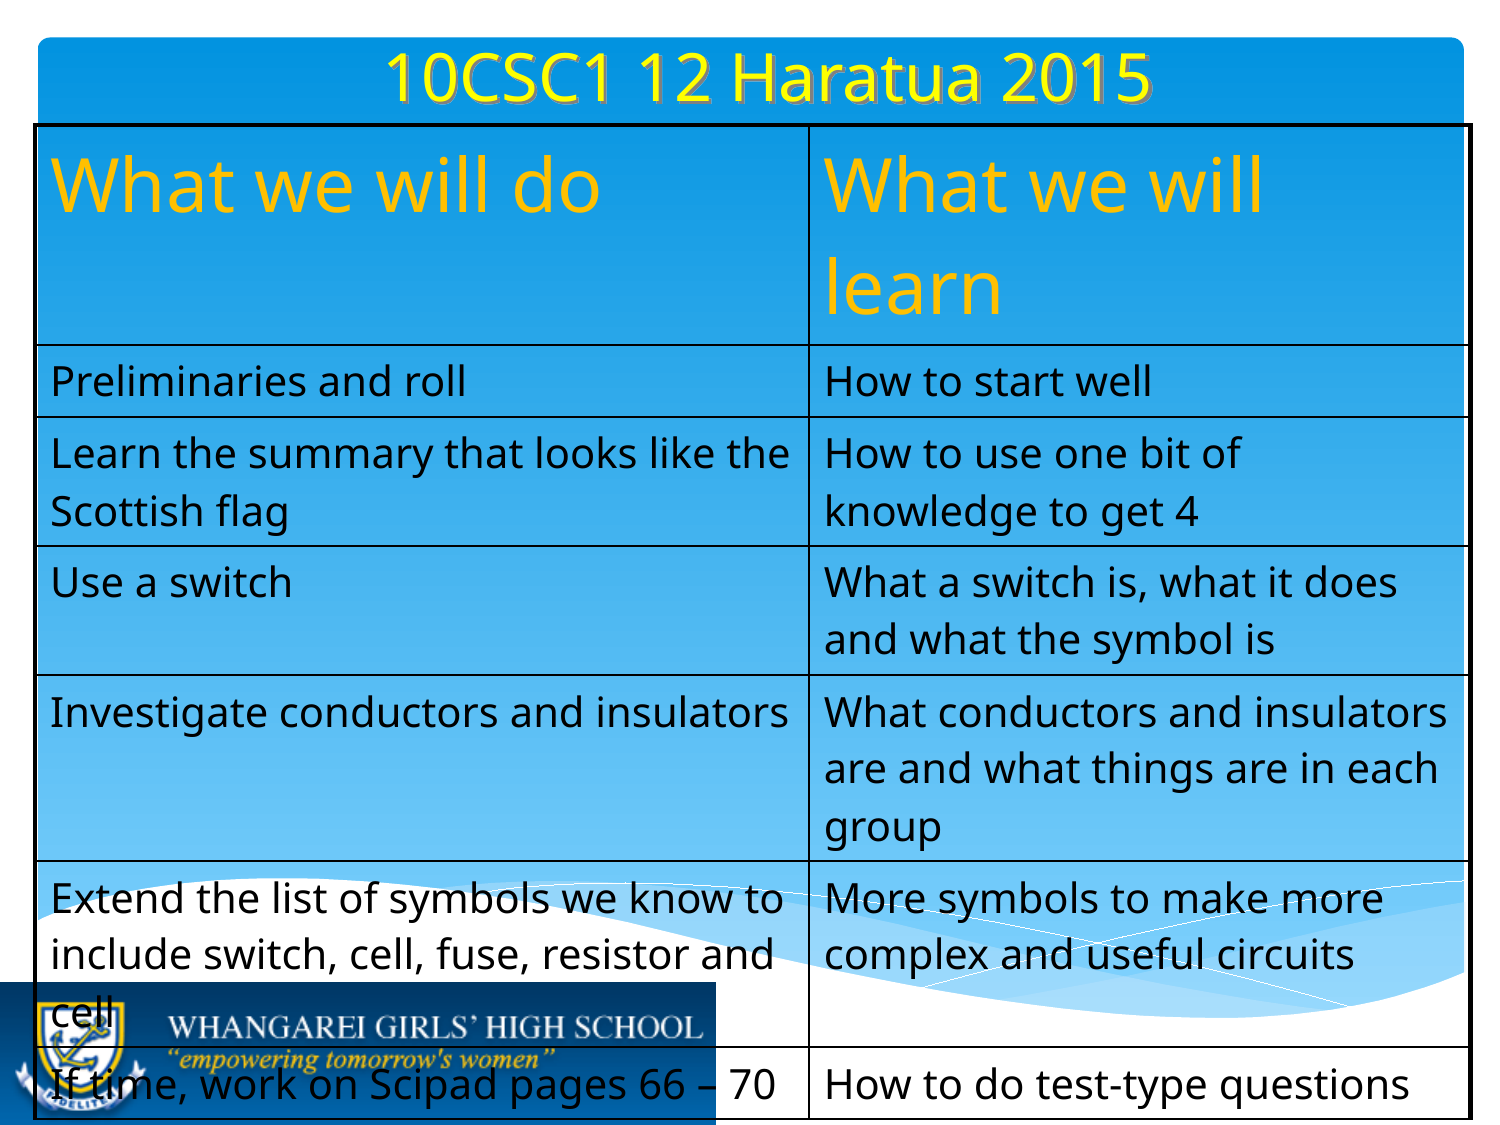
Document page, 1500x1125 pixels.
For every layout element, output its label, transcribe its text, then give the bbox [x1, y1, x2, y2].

table_cell What conductors and insulators are and what things are in each group [810, 676, 1468, 860]
table_cell How to do test-type questions [810, 1048, 1468, 1118]
table_cell Use a switch [37, 547, 808, 674]
table_cell Extend the list of symbols we know to include switch, cell, fuse, resistor and cell [37, 862, 808, 1046]
table_cell More symbols to make more complex and useful circuits [810, 862, 1468, 1046]
table_header What we will do [37, 127, 808, 344]
table_cell How to use one bit of knowledge to get 4 [810, 418, 1468, 545]
table_header What we will learn [810, 127, 1468, 344]
table_cell How to start well [810, 346, 1468, 416]
picture [0, 982, 716, 1125]
table_cell What a switch is, what it does and what the symbol is [810, 547, 1468, 674]
text_box 10CSC1 12 Haratua 2015 [162, 24, 1375, 123]
table_cell Investigate conductors and insulators [37, 676, 808, 860]
table_cell If time, work on Scipad pages 66 – 70 [721, 1048, 808, 1118]
table_cell Learn the summary that looks like the Scottish flag [37, 418, 808, 545]
table_cell Preliminaries and roll [37, 346, 808, 416]
